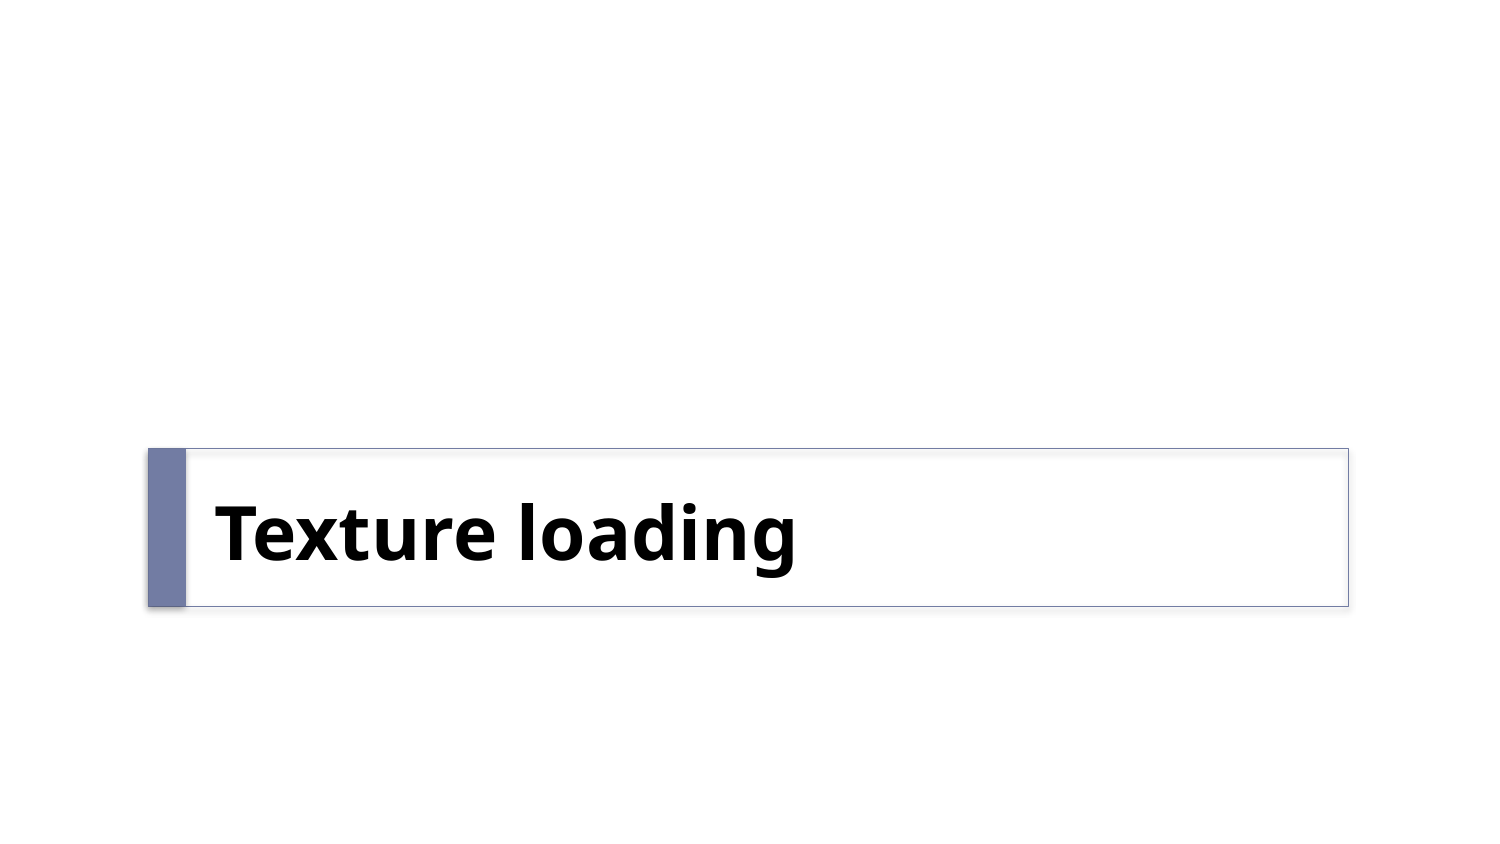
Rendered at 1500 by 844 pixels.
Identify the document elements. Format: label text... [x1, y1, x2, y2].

title Texture loading [200, 478, 1325, 600]
